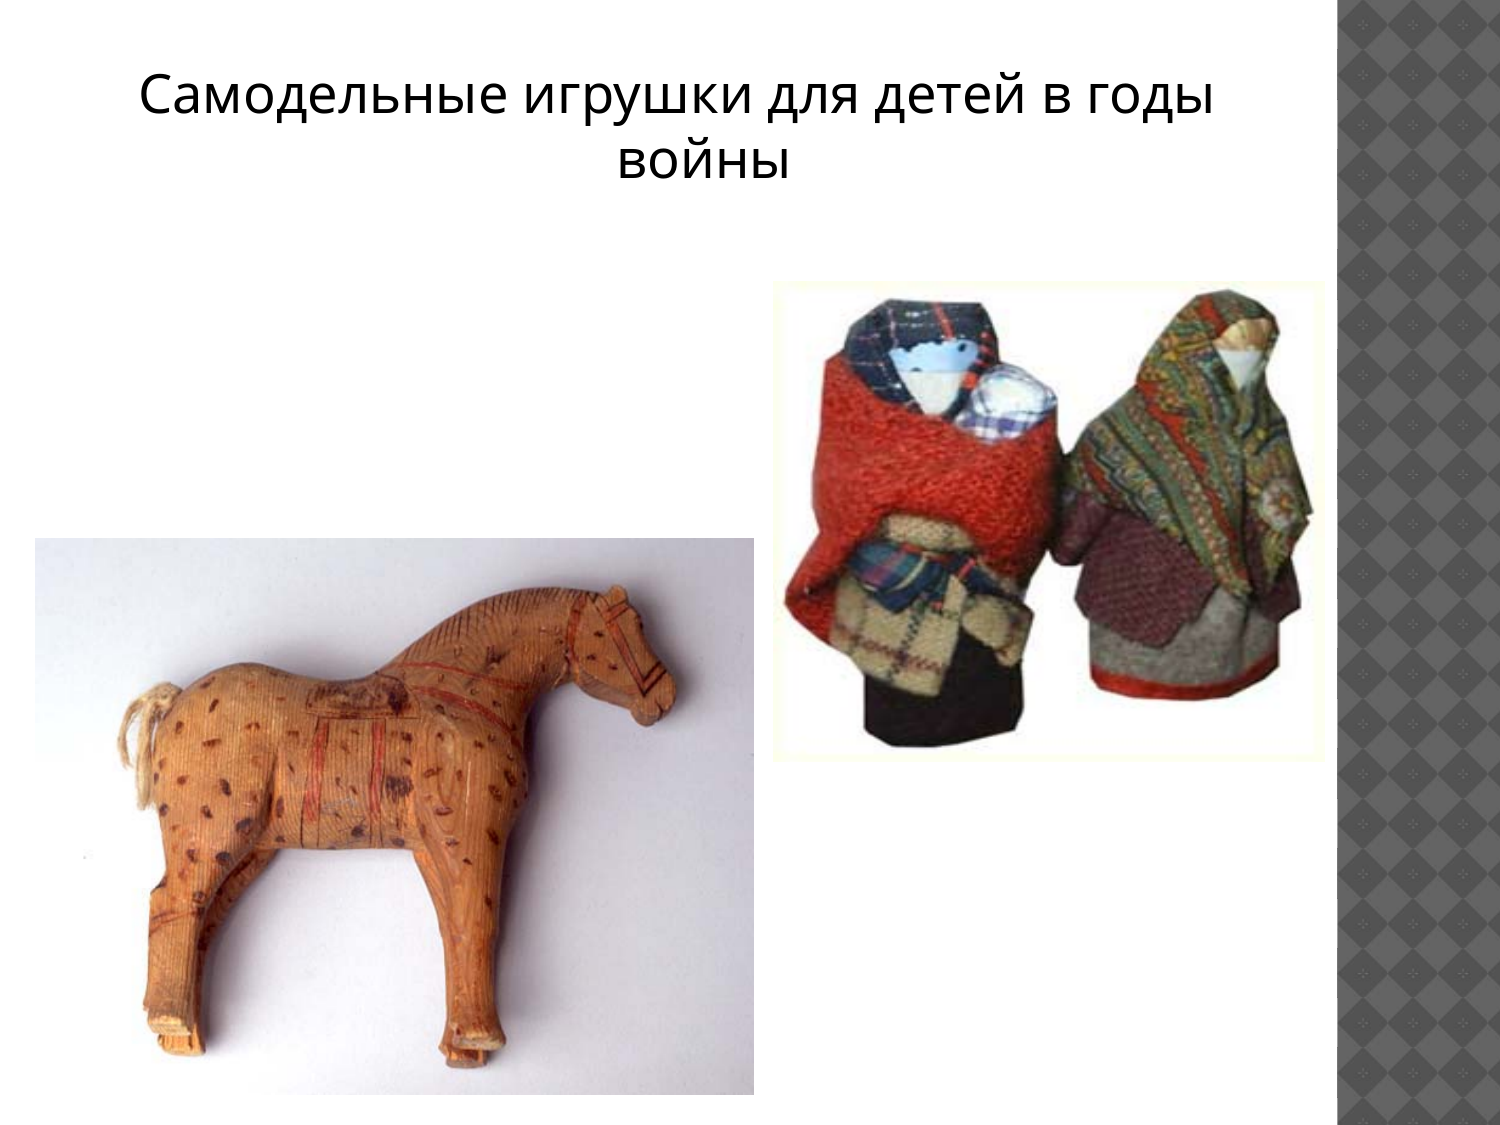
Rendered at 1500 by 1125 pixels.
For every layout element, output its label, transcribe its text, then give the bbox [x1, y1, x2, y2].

picture [1337, 0, 1500, 1125]
title Самодельные игрушки для детей в годы войны [75, 52, 1263, 240]
picture [34, 538, 754, 1095]
picture [773, 280, 1325, 762]
